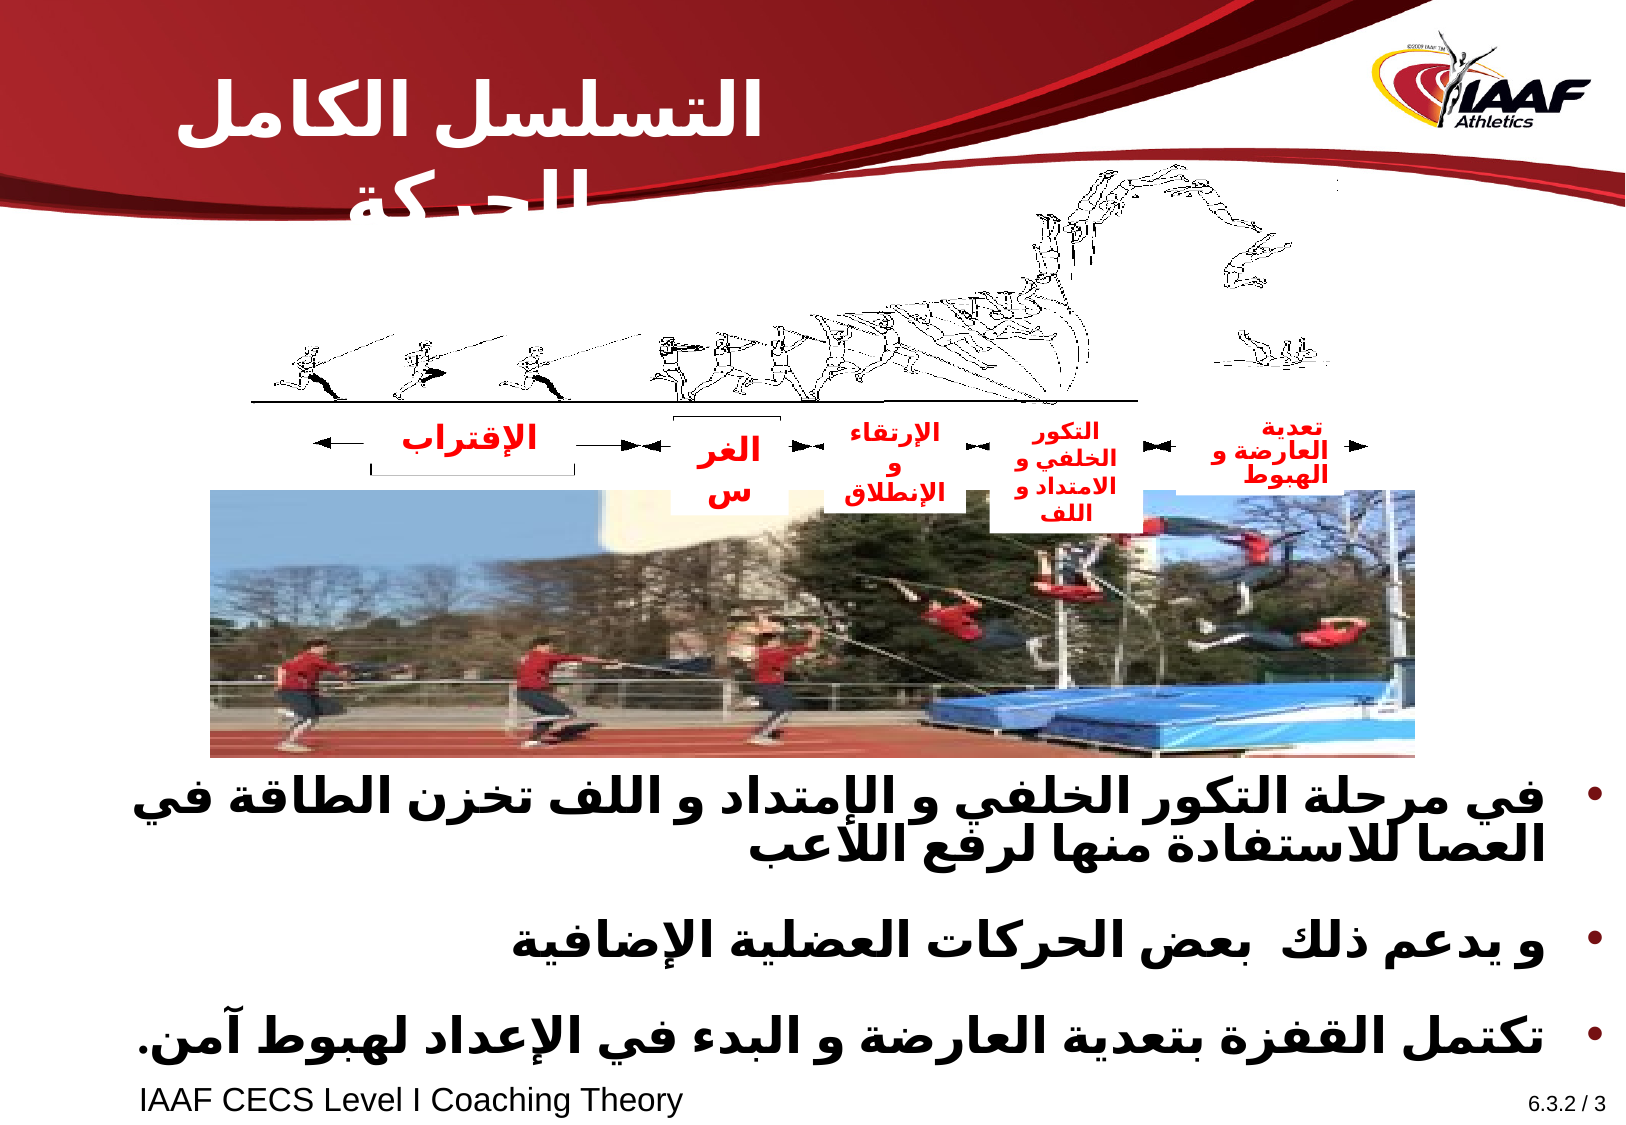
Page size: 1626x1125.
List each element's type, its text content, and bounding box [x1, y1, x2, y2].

text_box التكور الخلفي و الامتداد و اللف [989, 484, 1144, 489]
list في مرحلة التكور الخلفي و الإمتداد و اللف تخزن الطاقة في العصا للاستفادة منها لرفع اللاعب و يدعم ذلك بعض الحركات العضلية الإضافية تكتمل القفزة بتعدية العارضة و البدء في الإعداد لهبوط آمن. [21, 775, 1604, 1107]
text_box IAAF CECS Level I Coaching Theory [56, 1071, 767, 1100]
text_box الغرس [670, 484, 789, 489]
text_box الإرتقاء و الإنطلاق [824, 484, 966, 489]
text_box تعدية العارضة و الهبوط [1176, 484, 1345, 489]
picture [0, 0, 1626, 1125]
text_box 6.3.2 / 3 [1509, 1082, 1625, 1124]
title التسلسل الكامل للحركة [44, 60, 896, 142]
